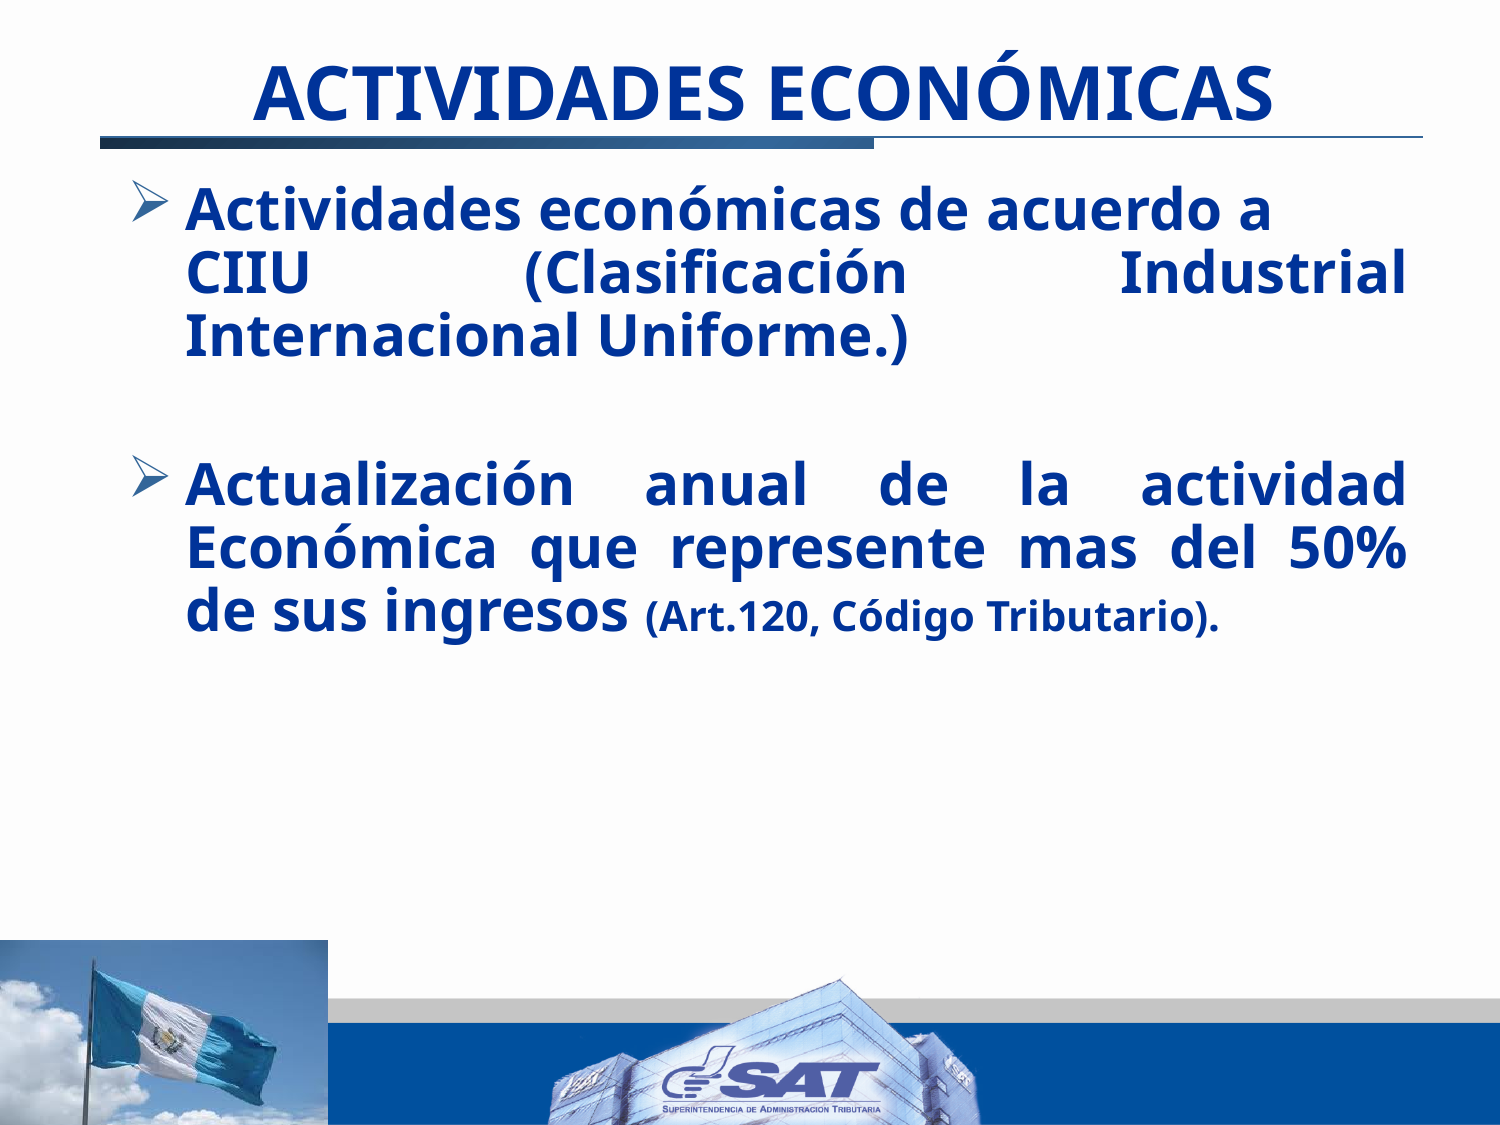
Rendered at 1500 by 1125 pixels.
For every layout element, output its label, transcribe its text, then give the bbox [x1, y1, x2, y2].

picture [0, 0, 1500, 1125]
title ACTIVIDADES ECONÓMICAS [93, 30, 1436, 144]
list Actividades económicas de acuerdo a CIIU (Clasificación Industrial Internacional Uniforme.) Actualización anual de la actividad Económica que represente mas del 50% de sus ingresos (Art.120, Código Tributario). [111, 172, 1424, 870]
